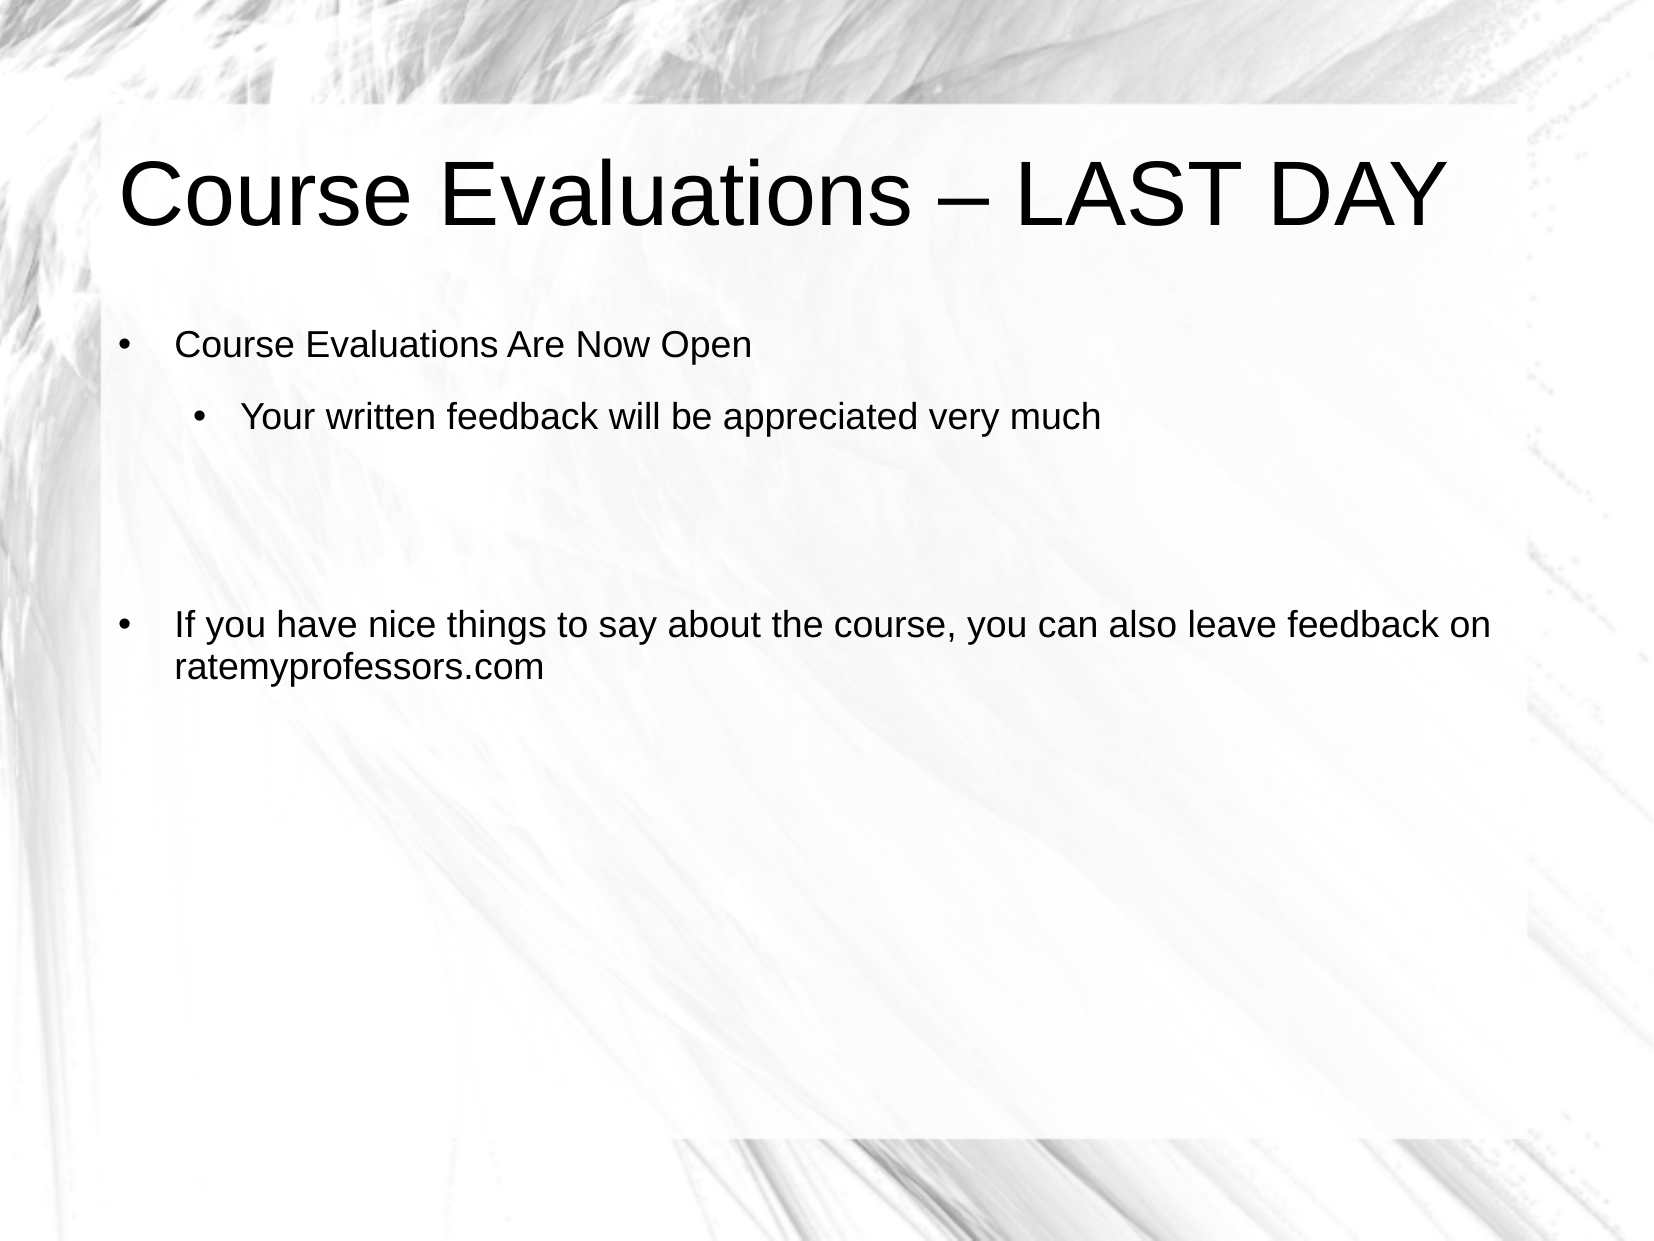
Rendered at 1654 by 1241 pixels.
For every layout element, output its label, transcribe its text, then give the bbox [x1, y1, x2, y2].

picture [0, 0, 1654, 1241]
title Course Evaluations – LAST DAY [118, 112, 1504, 278]
list Course Evaluations Are Now Open Your written feedback will be appreciated very much If you have nice things to say about the course, you can also leave feedback on ratemyprofessors.com [118, 319, 1571, 1102]
